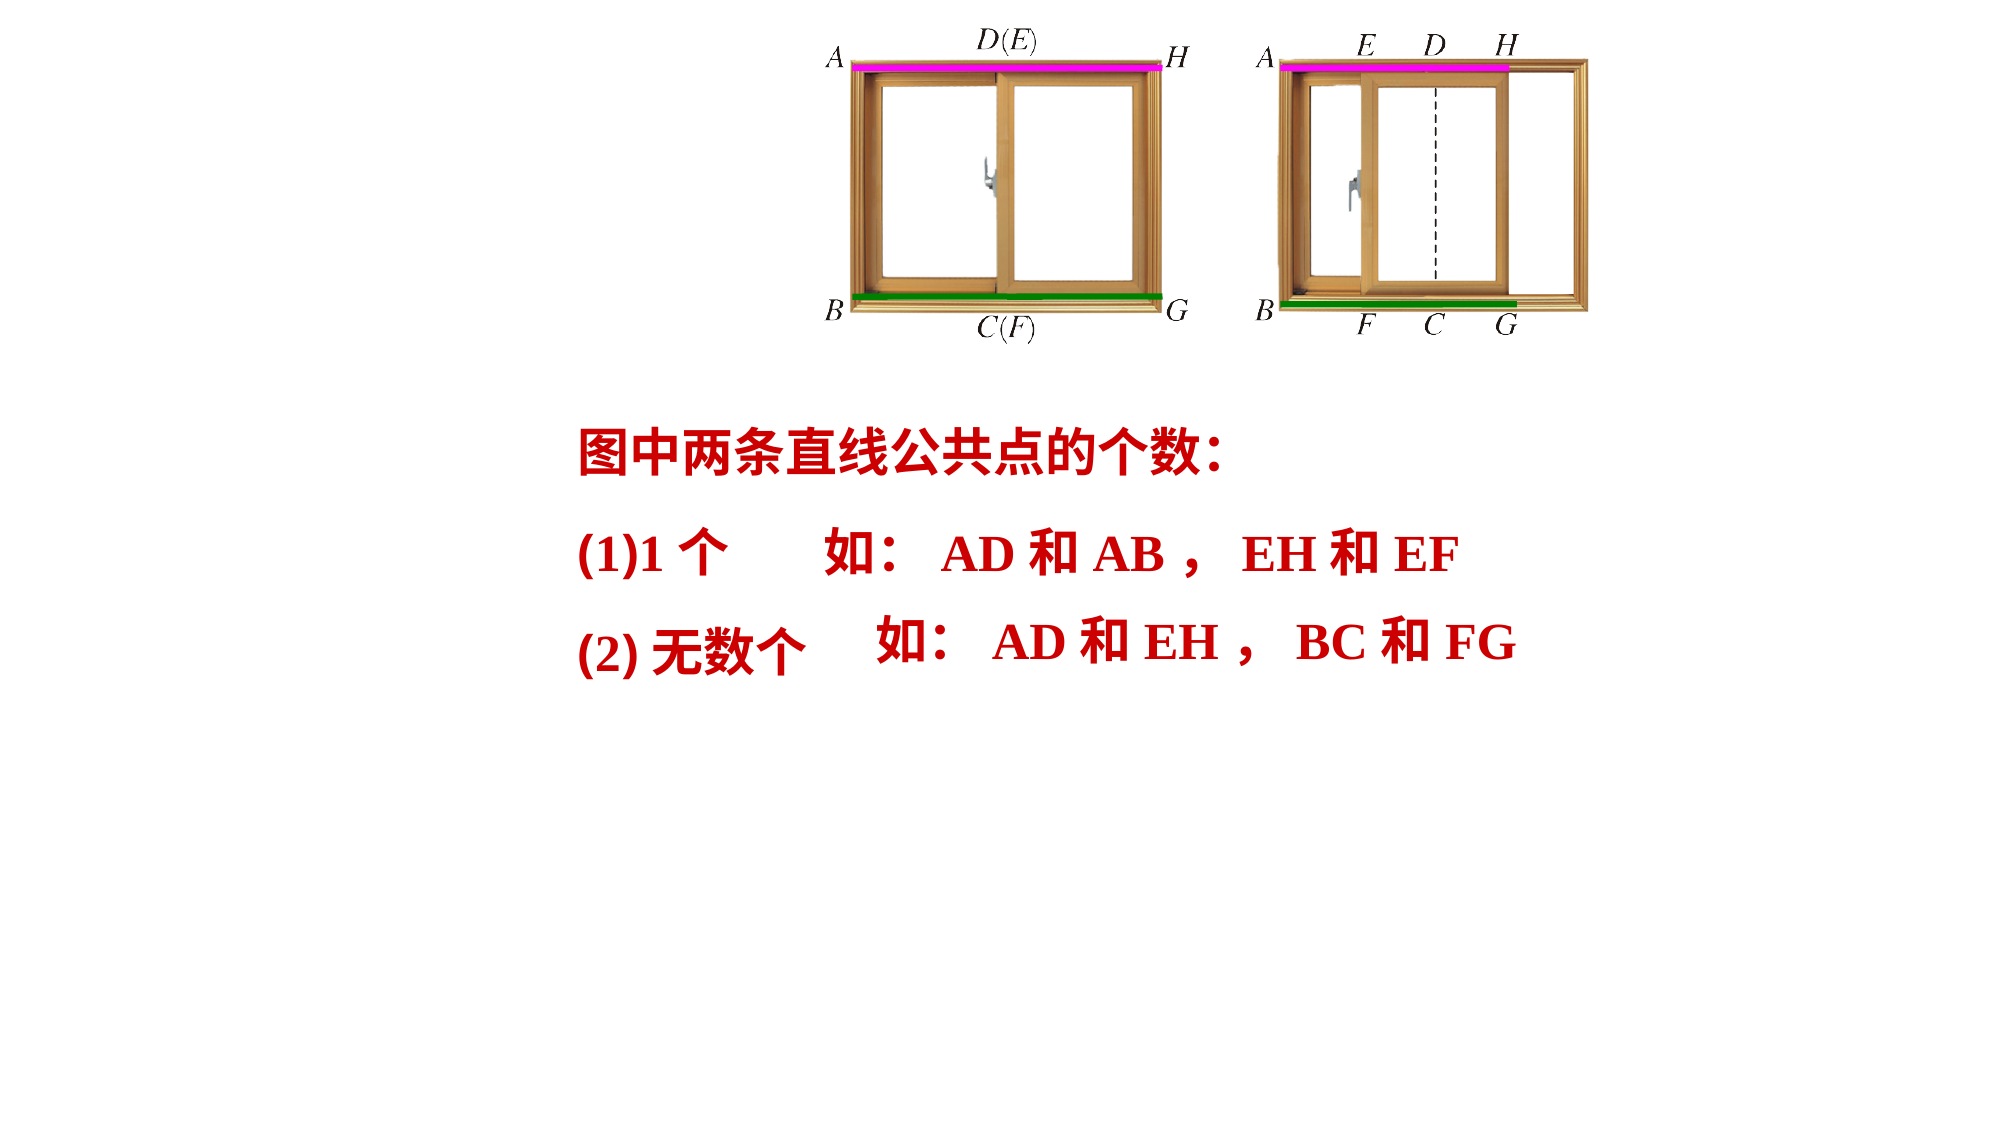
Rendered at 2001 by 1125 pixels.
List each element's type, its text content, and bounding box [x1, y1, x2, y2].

text_box 图中两条直线公共点的个数： (1)1个 (2)无数个 [562, 374, 1500, 690]
text_box 如：AD和AB，EH和EF [800, 474, 1485, 590]
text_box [815, 16, 1598, 419]
text_box 如：AD和EH，BC和FG [825, 599, 1567, 678]
